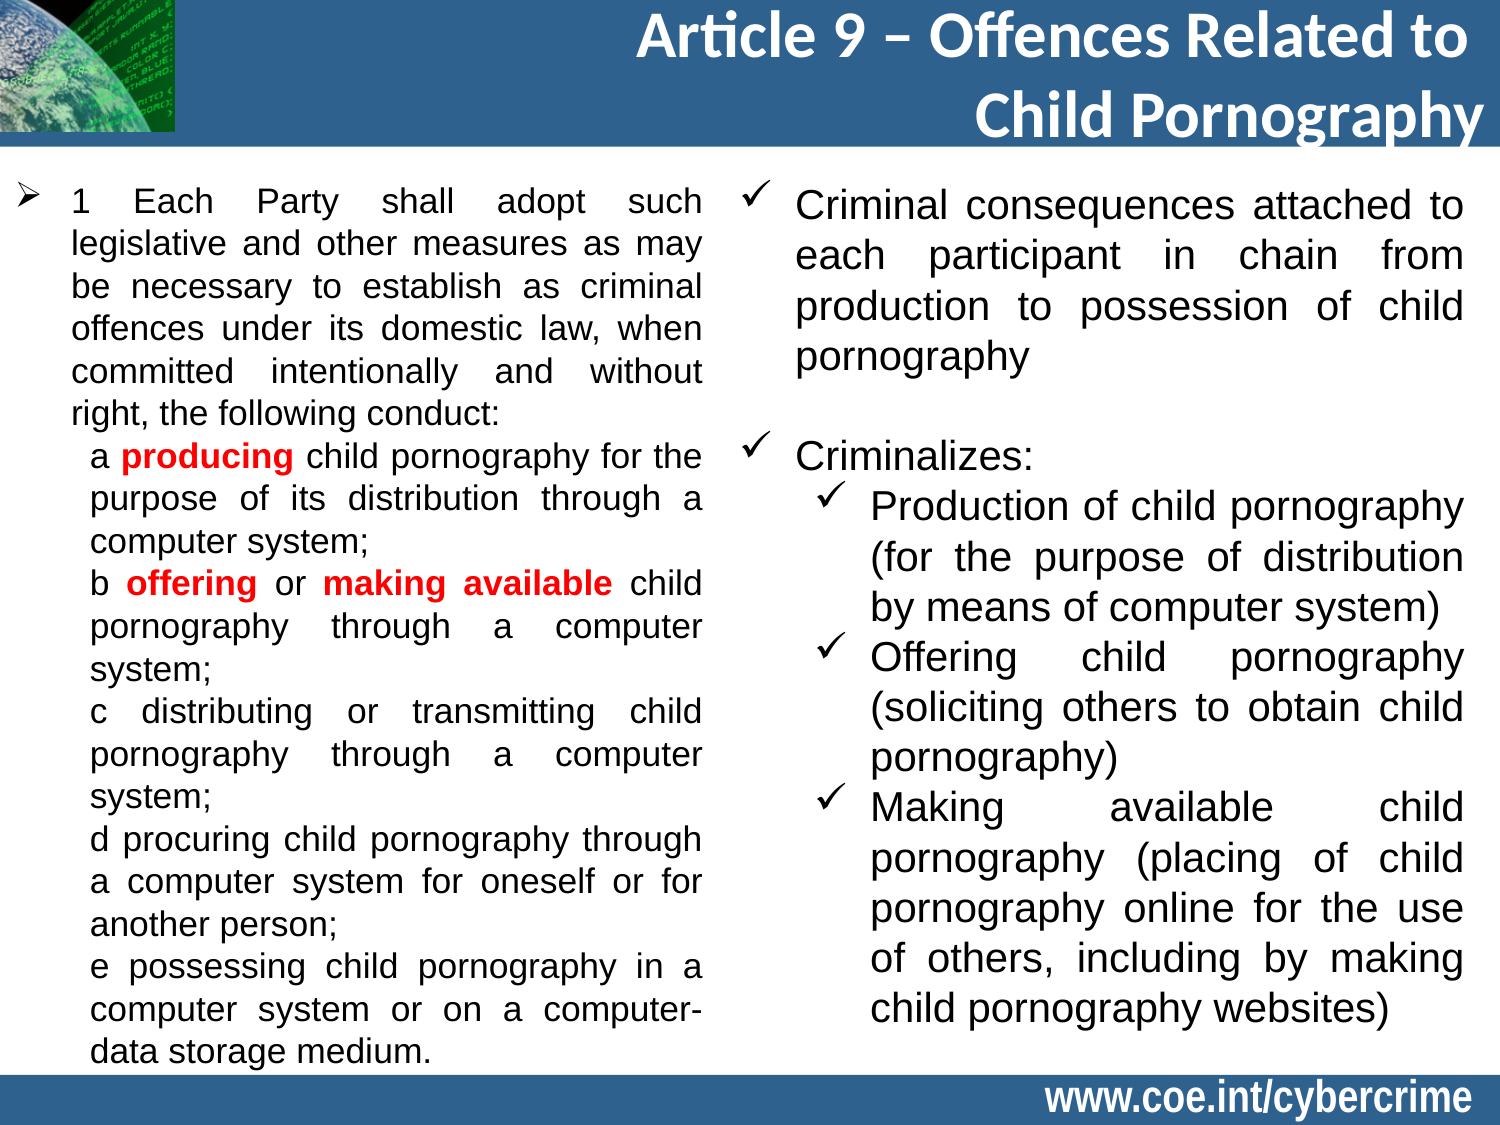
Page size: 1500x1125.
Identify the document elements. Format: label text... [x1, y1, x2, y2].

text_box www.coe.int/cybercrime [1030, 1059, 1500, 1125]
picture [0, 0, 175, 132]
text_box Article 9 – Offences Related to Child Pornography [0, 0, 1500, 149]
text_box Criminal consequences attached to each participant in chain from production to possession of child pornography Criminalizes: Production of child pornography (for the purpose of distribution by means of computer system) Offering child pornography (soliciting others to obtain child pornography) Making available child pornography (placing of child pornography online for the use of others, including by making child pornography websites) [724, 170, 1480, 1039]
text_box [0, 1073, 1030, 1125]
text_box 1 Each Party shall adopt such legislative and other measures as may be necessary to establish as criminal offences under its domestic law, when committed intentionally and without right, the following conduct: a producing child pornography for the purpose of its distribution through a computer system; b offering or making available child pornography through a computer system; c distributing or transmitting child pornography through a computer system; d procuring child pornography through a computer system for oneself or for another person; e possessing child pornography in a computer system or on a computer-data storage medium. [0, 170, 718, 1079]
